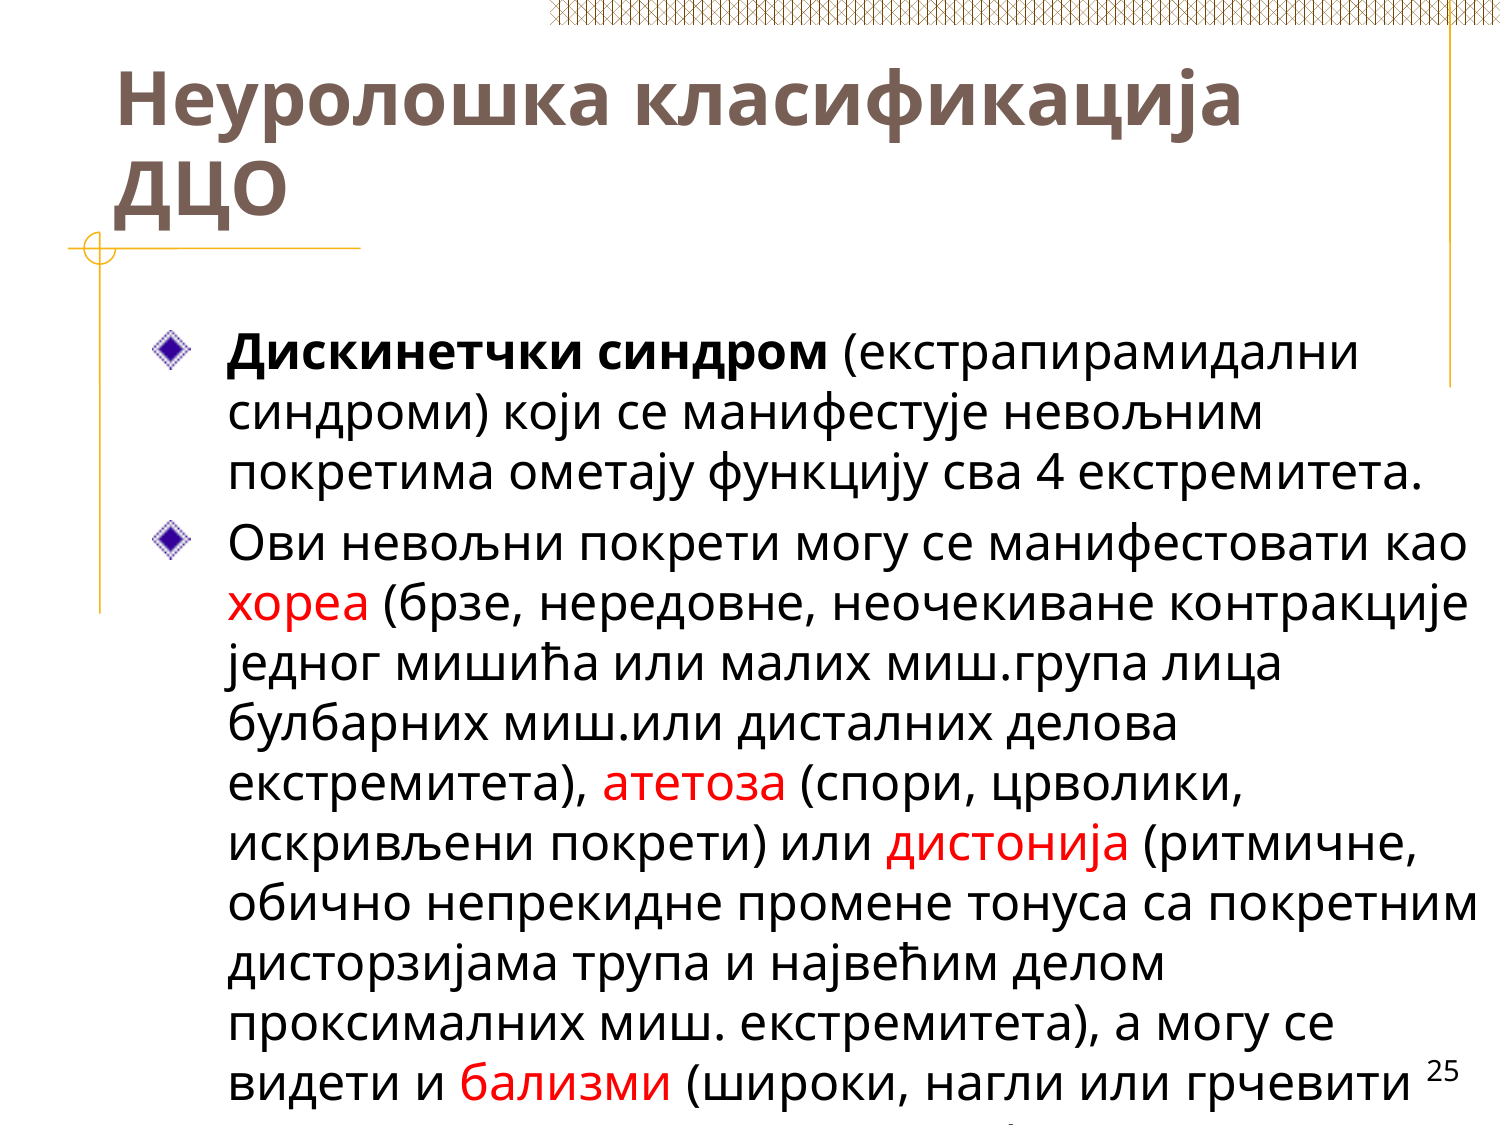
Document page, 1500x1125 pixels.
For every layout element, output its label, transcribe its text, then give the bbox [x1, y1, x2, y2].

slide_number 25 [1162, 1025, 1475, 1100]
picture [152, 330, 191, 370]
title Неуролошка класификација ДЦО [99, 49, 1376, 238]
list Дискинетчки синдром (екстрапирамидални синдроми) који се манифестује невољним покретима ометају функцију сва 4 екстремитета. Ови невољни покрети могу се манифестовати као хореа (брзе, нередовне, неочекиване контракције једног мишића или малих миш.група лица булбарних миш.или дисталних делова екстремитета), атетоза (спори, црволики, искривљени покрети) или дистонија (ритмичне, обично непрекидне промене тонуса са покретним дисторзијама трупа и највећим делом проксималних миш. екстремитета), а могу се видети и бализми (широки, нагли или грчевити покрети дисталних делова тела). [137, 312, 1500, 988]
picture [152, 520, 191, 560]
